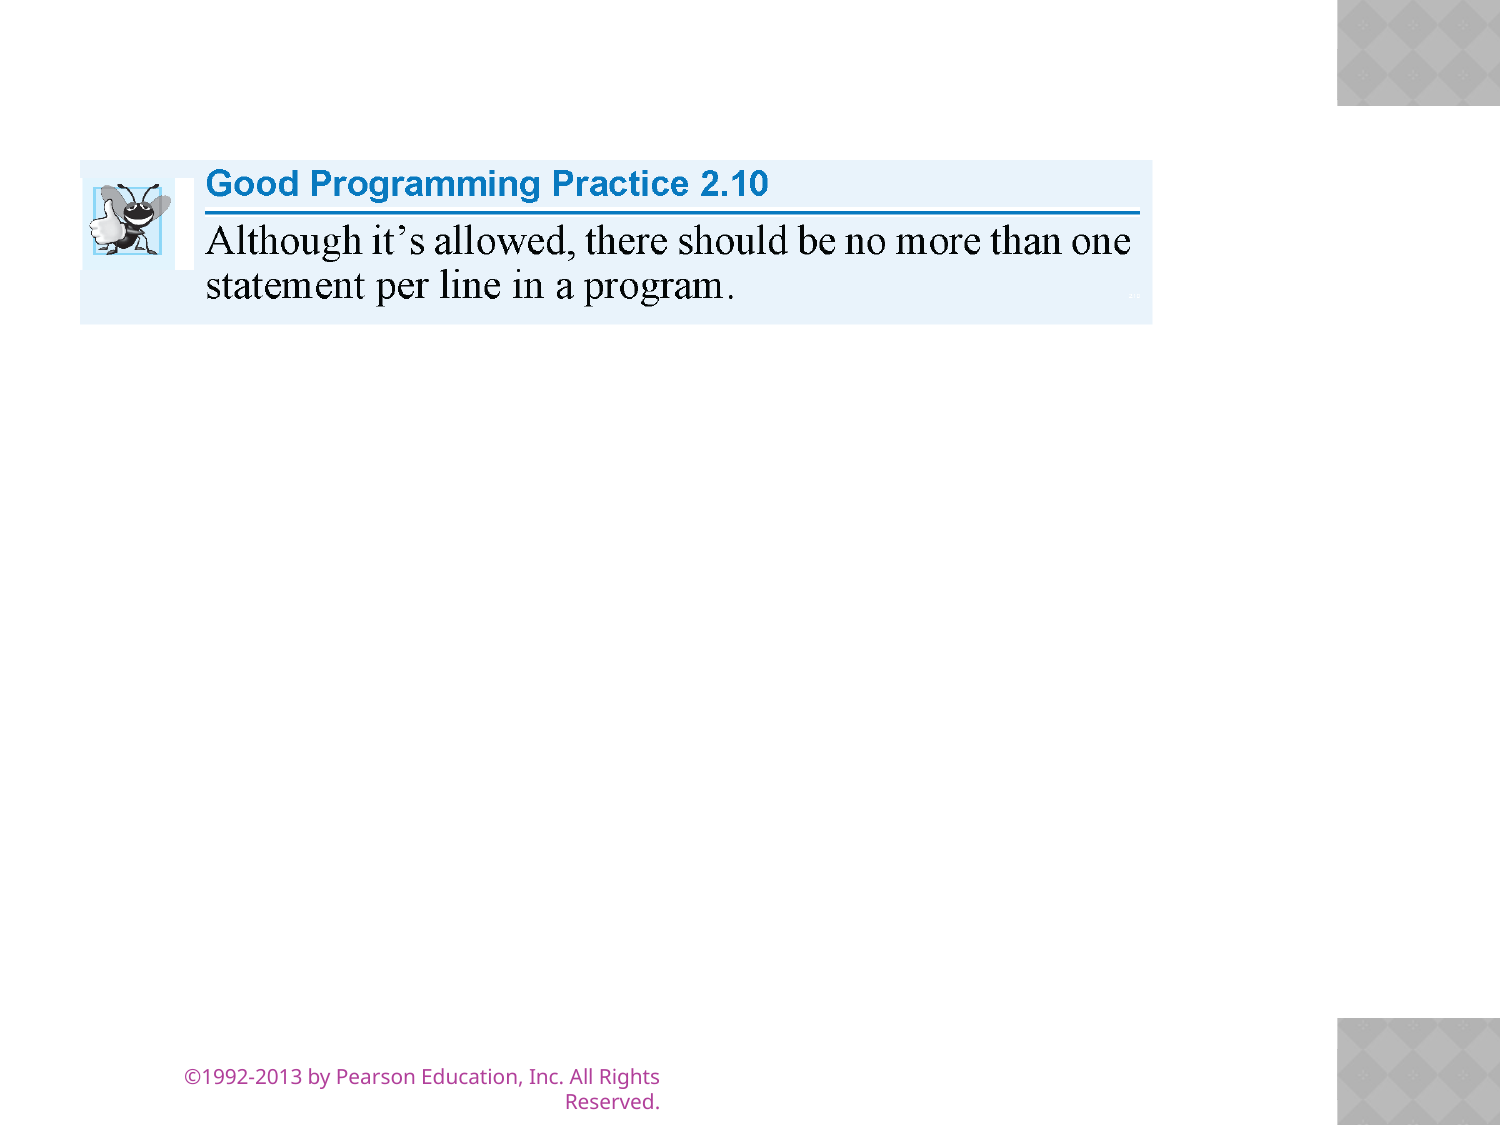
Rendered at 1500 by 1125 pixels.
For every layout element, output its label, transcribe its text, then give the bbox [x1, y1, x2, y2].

footer ©1992-2013 by Pearson Education, Inc. All Rights Reserved. [75, 1075, 675, 1114]
picture [0, 106, 1500, 1019]
